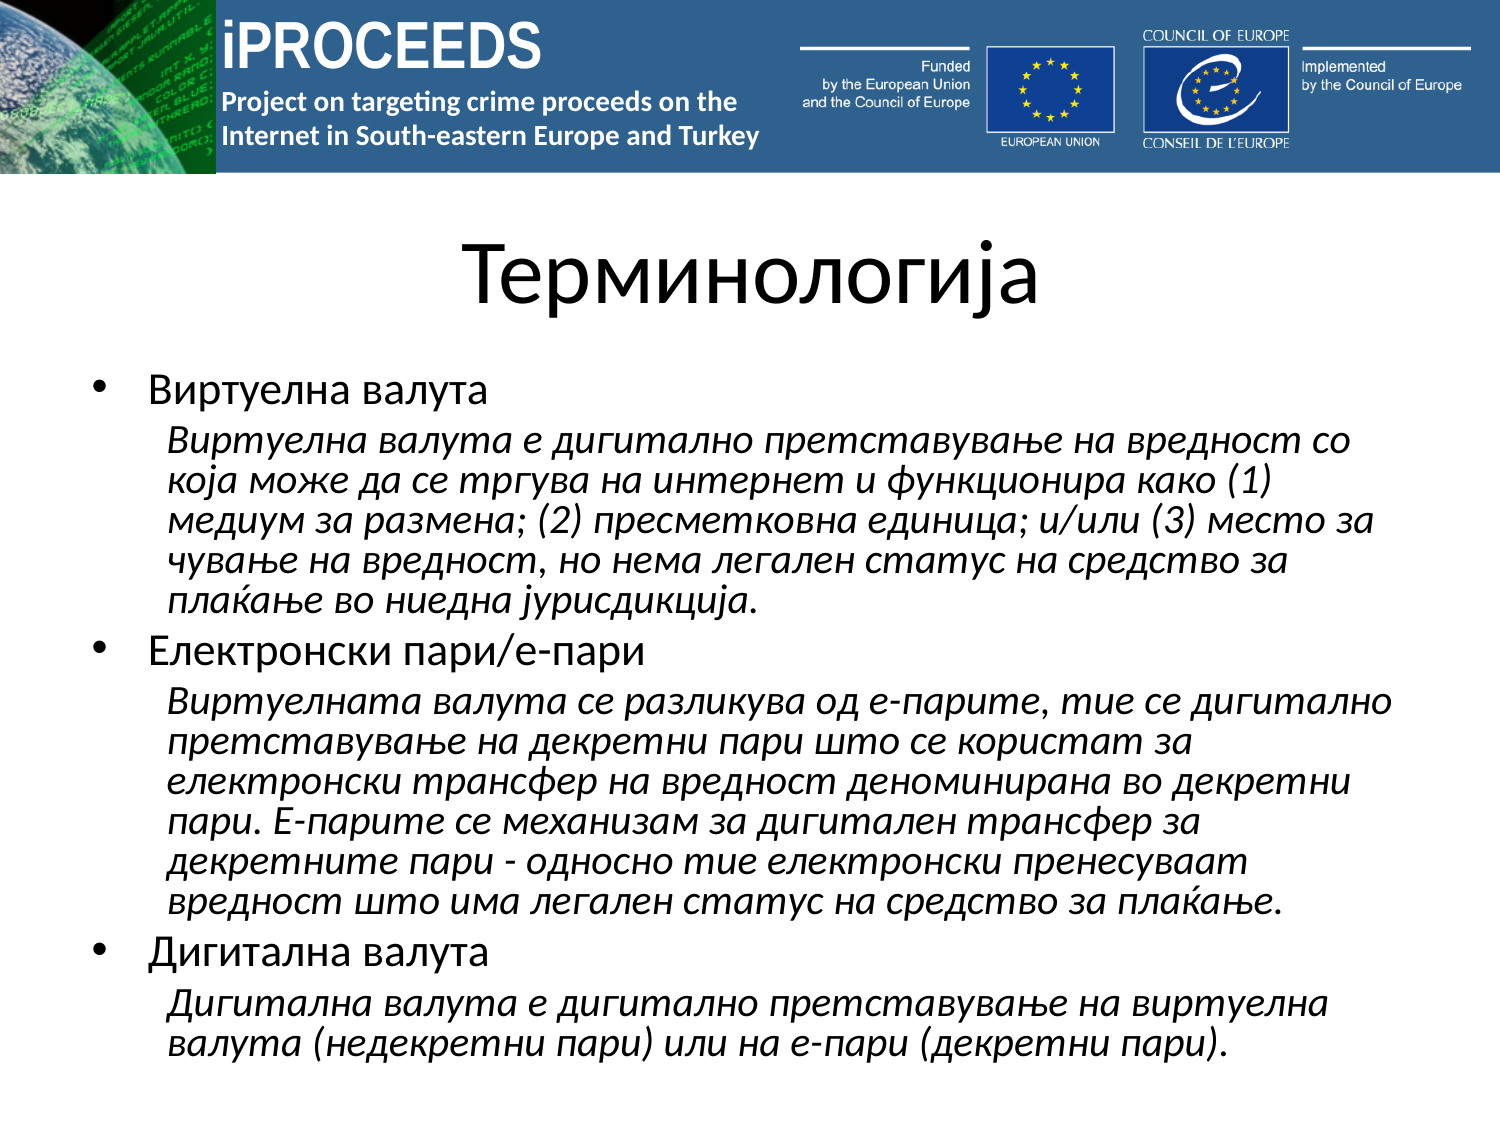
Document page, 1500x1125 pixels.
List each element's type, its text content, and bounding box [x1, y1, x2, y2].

picture [800, 30, 1471, 148]
picture [0, 0, 216, 174]
list Виртуелна валута Виртуелна валута е дигитално претставување на вредност со која може да се тргува на интернет и функционира како (1) медиум за размена; (2) пресметковна единица; и/или (3) место за чување на вредност, но нема легален статус на средство за плаќање во ниедна јурисдикција. Електронски пари/е-пари Виртуелната валута се разликува од е-парите, тие се дигитално претставување на декретни пари што се користат за електронски трансфер на вредност деноминирана во декретни пари. Е-парите се механизам за дигитален трансфер за декретните пари - односно тие електронски пренесуваат вредност што има легален статус на средство за плаќање. Дигитална валута Дигитална валута е дигитално претставување на виртуелна валута (недекретни пари) или на е-пари (декретни пари). [76, 361, 1427, 1005]
title Терминологија [76, 172, 1427, 361]
